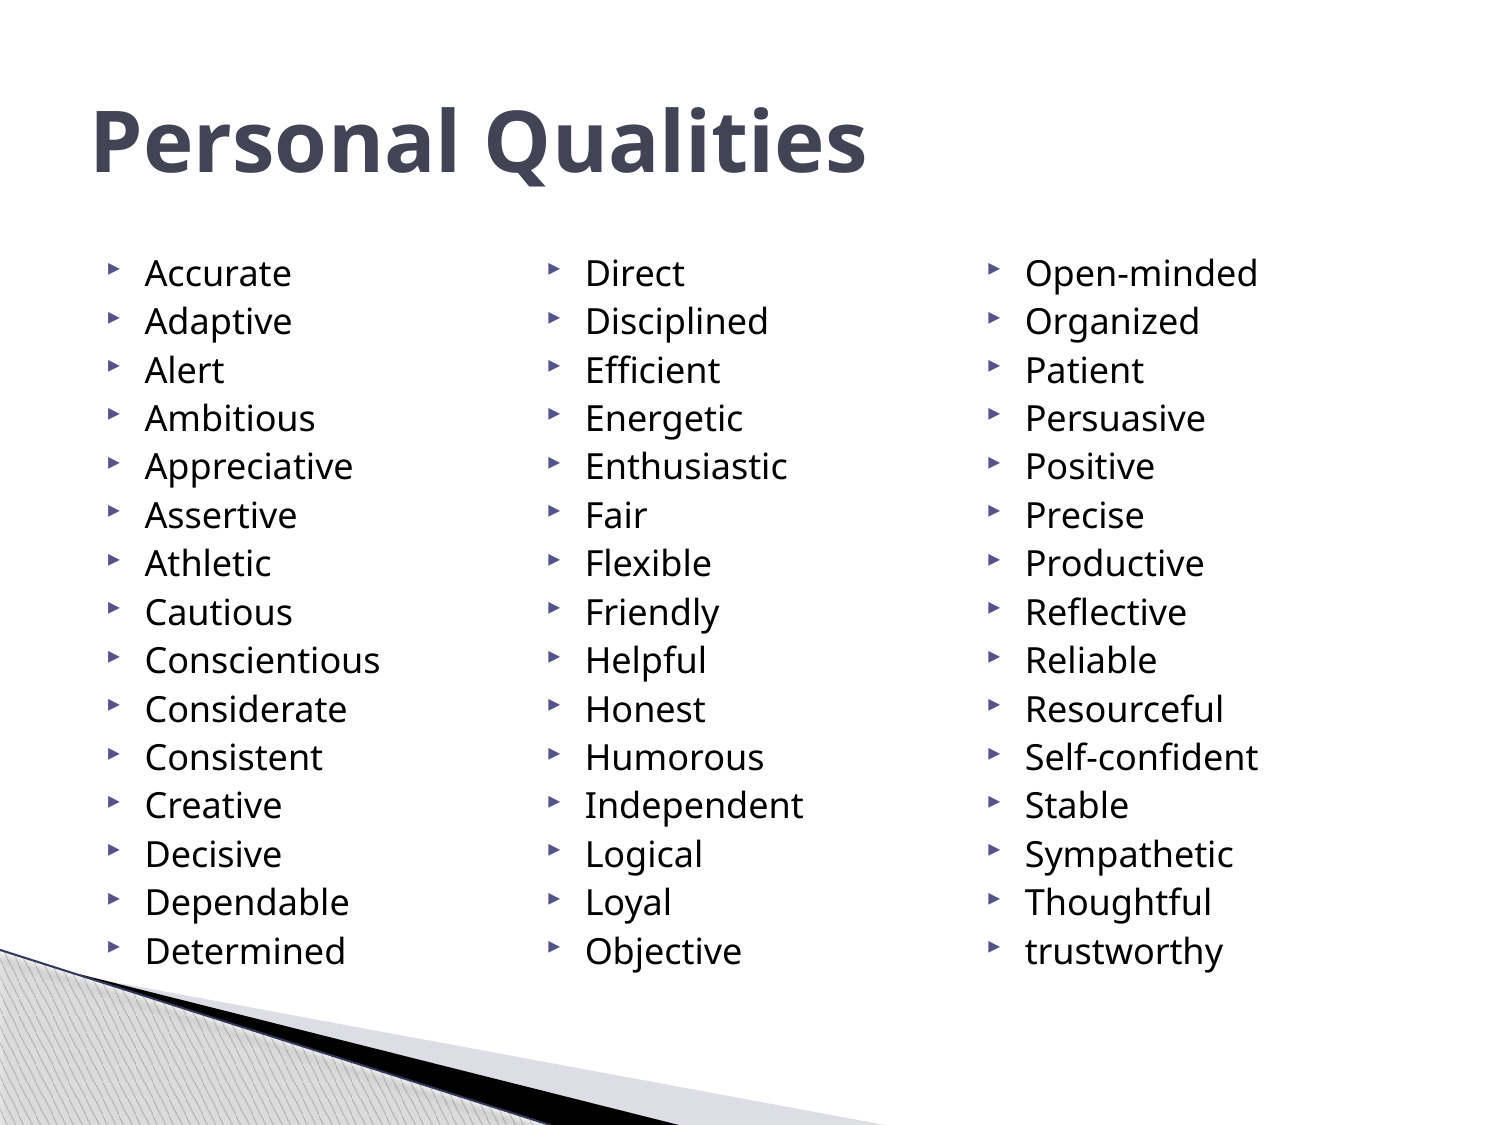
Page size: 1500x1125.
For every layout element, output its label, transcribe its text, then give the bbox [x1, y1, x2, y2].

title Personal Qualities [75, 45, 1425, 233]
list Accurate Adaptive Alert Ambitious Appreciative Assertive Athletic Cautious Conscientious Considerate Consistent Creative Decisive Dependable Determined Direct Disciplined Efficient Energetic Enthusiastic Fair Flexible Friendly Helpful Honest Humorous Independent Logical Loyal Objective Open-minded Organized Patient Persuasive Positive Precise Productive Reflective Reliable Resourceful Self-confident Stable Sympathetic Thoughtful trustworthy [75, 243, 1425, 986]
